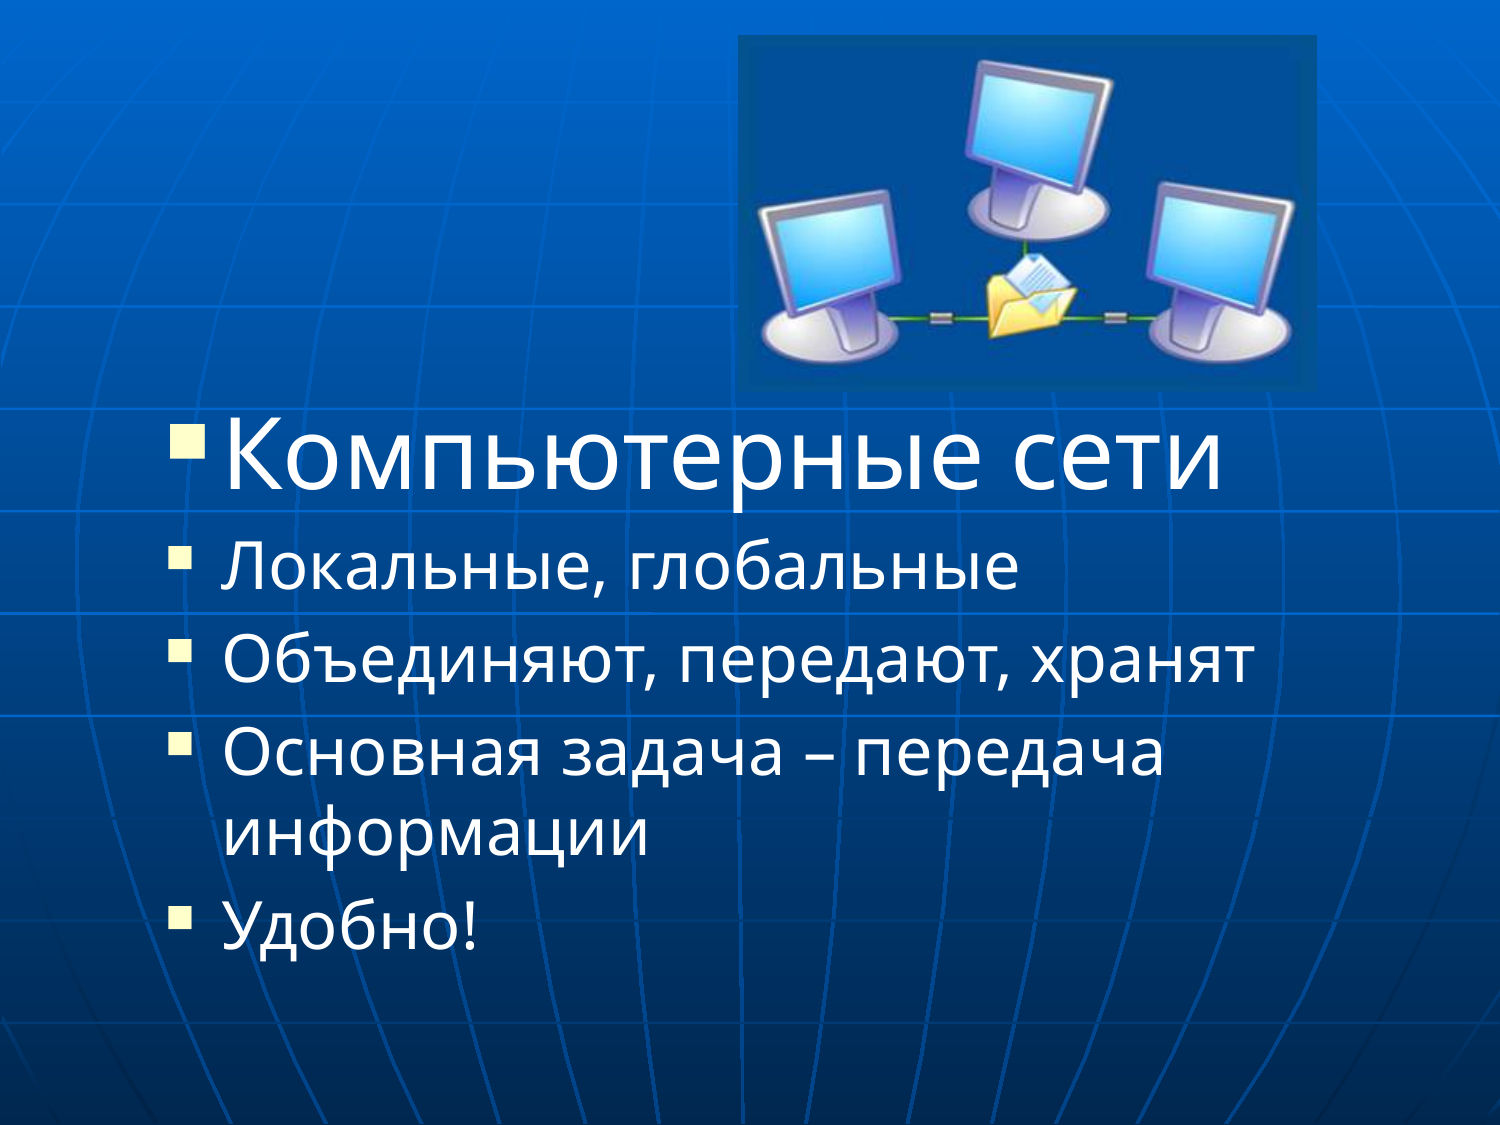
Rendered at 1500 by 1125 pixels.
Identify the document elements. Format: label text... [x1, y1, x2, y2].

list Компьютерные сети Локальные, глобальные Объединяют, передают, хранят Основная задача – передача информации Удобно! [149, 381, 1500, 1125]
picture [737, 34, 1317, 392]
